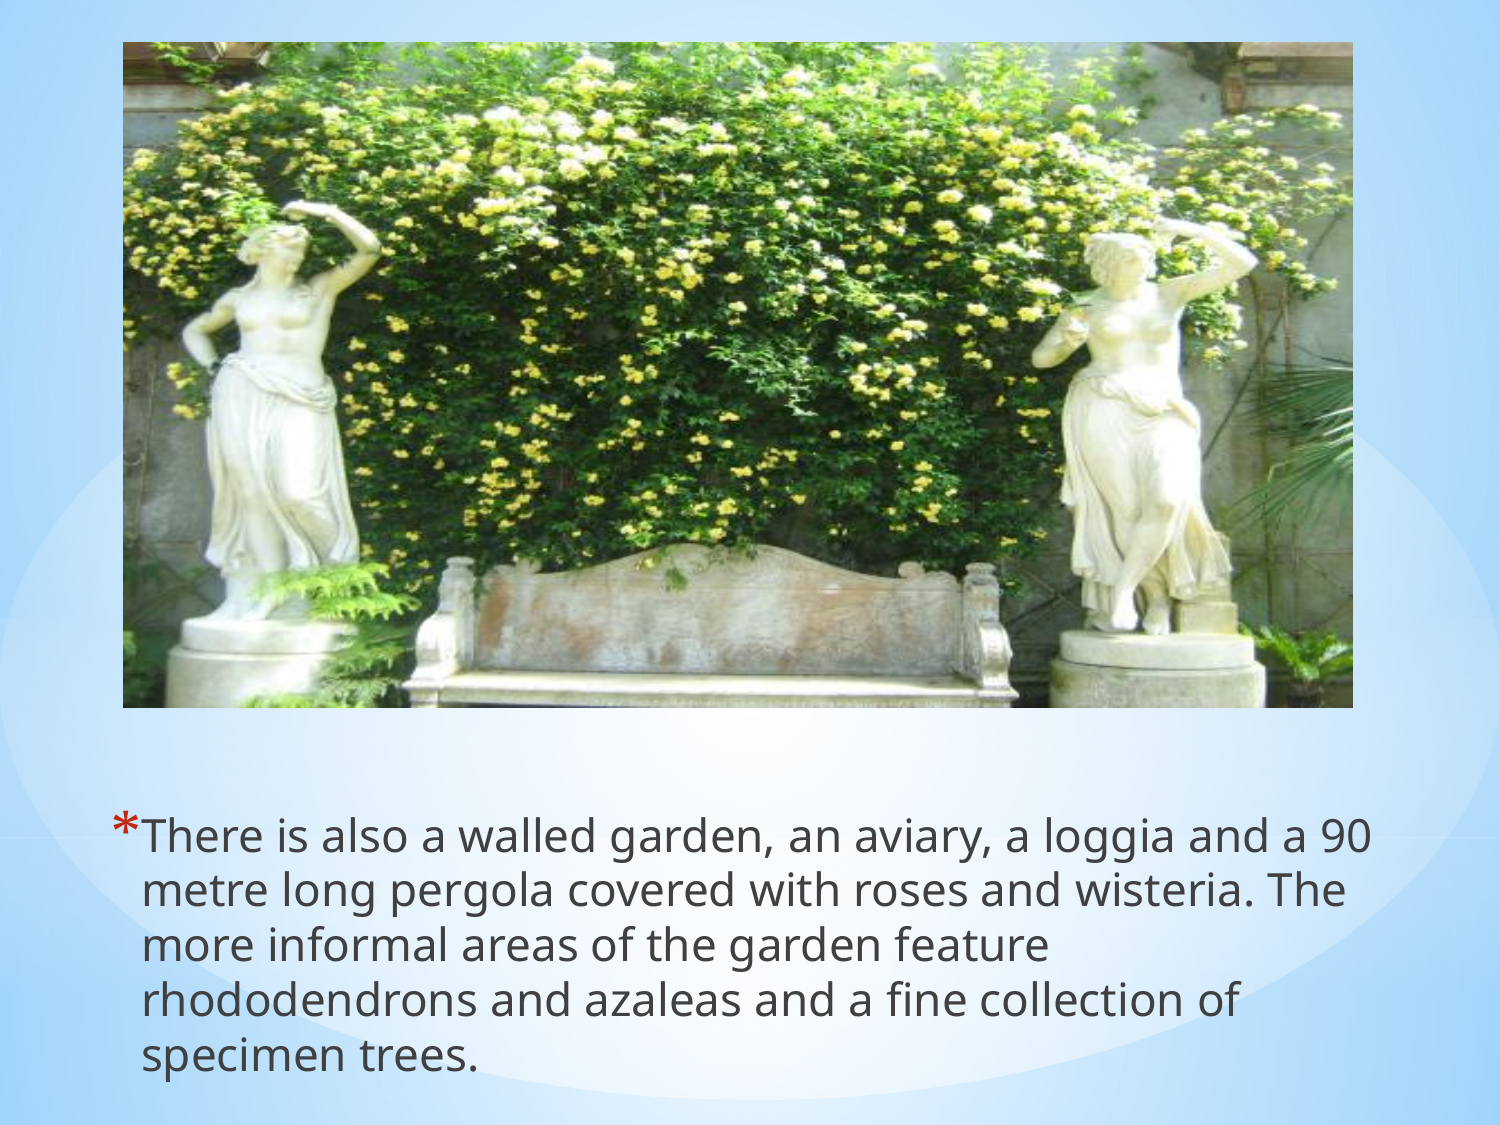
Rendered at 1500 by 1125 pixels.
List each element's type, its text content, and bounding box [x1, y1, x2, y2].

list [123, 42, 1353, 709]
list There is also a walled garden, an aviary, a loggia and a 90 metre long pergola covered with roses and wisteria. The more informal areas of the garden feature rhododendrons and azaleas and a fine collection of specimen trees. [88, 798, 1412, 1092]
